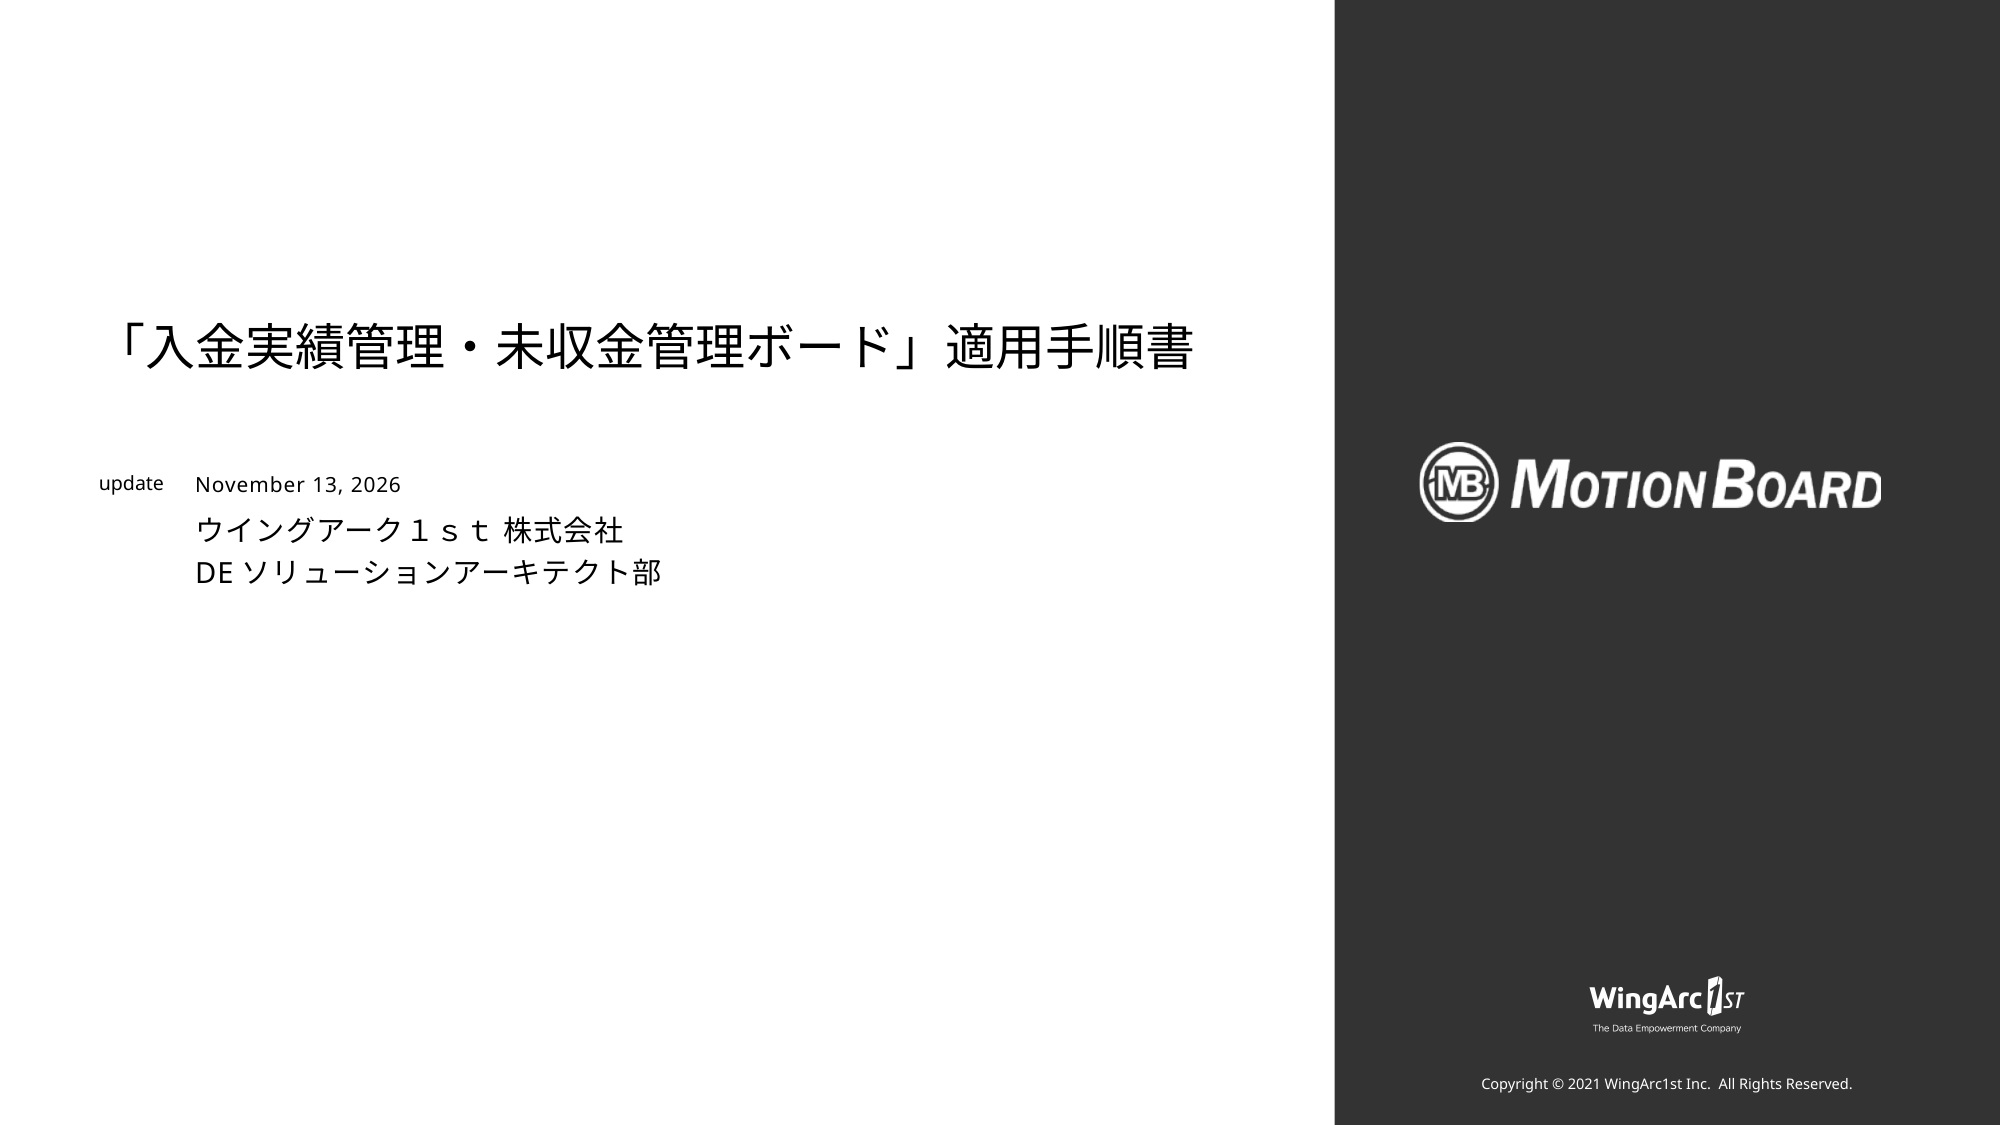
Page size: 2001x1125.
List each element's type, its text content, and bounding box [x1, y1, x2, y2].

list ウイングアーク１ｓｔ 株式会社 DEソリューションアーキテクト部 [195, 505, 732, 552]
list August 18, 2025 [195, 459, 732, 505]
text_box 「入金実績管理・未収金管理ボード」適用手順書 [80, 307, 1211, 383]
footer Copyright © 2021 WingArc1st Inc. All Rights Reserved. [1442, 1065, 1893, 1103]
picture [1578, 964, 1756, 1043]
